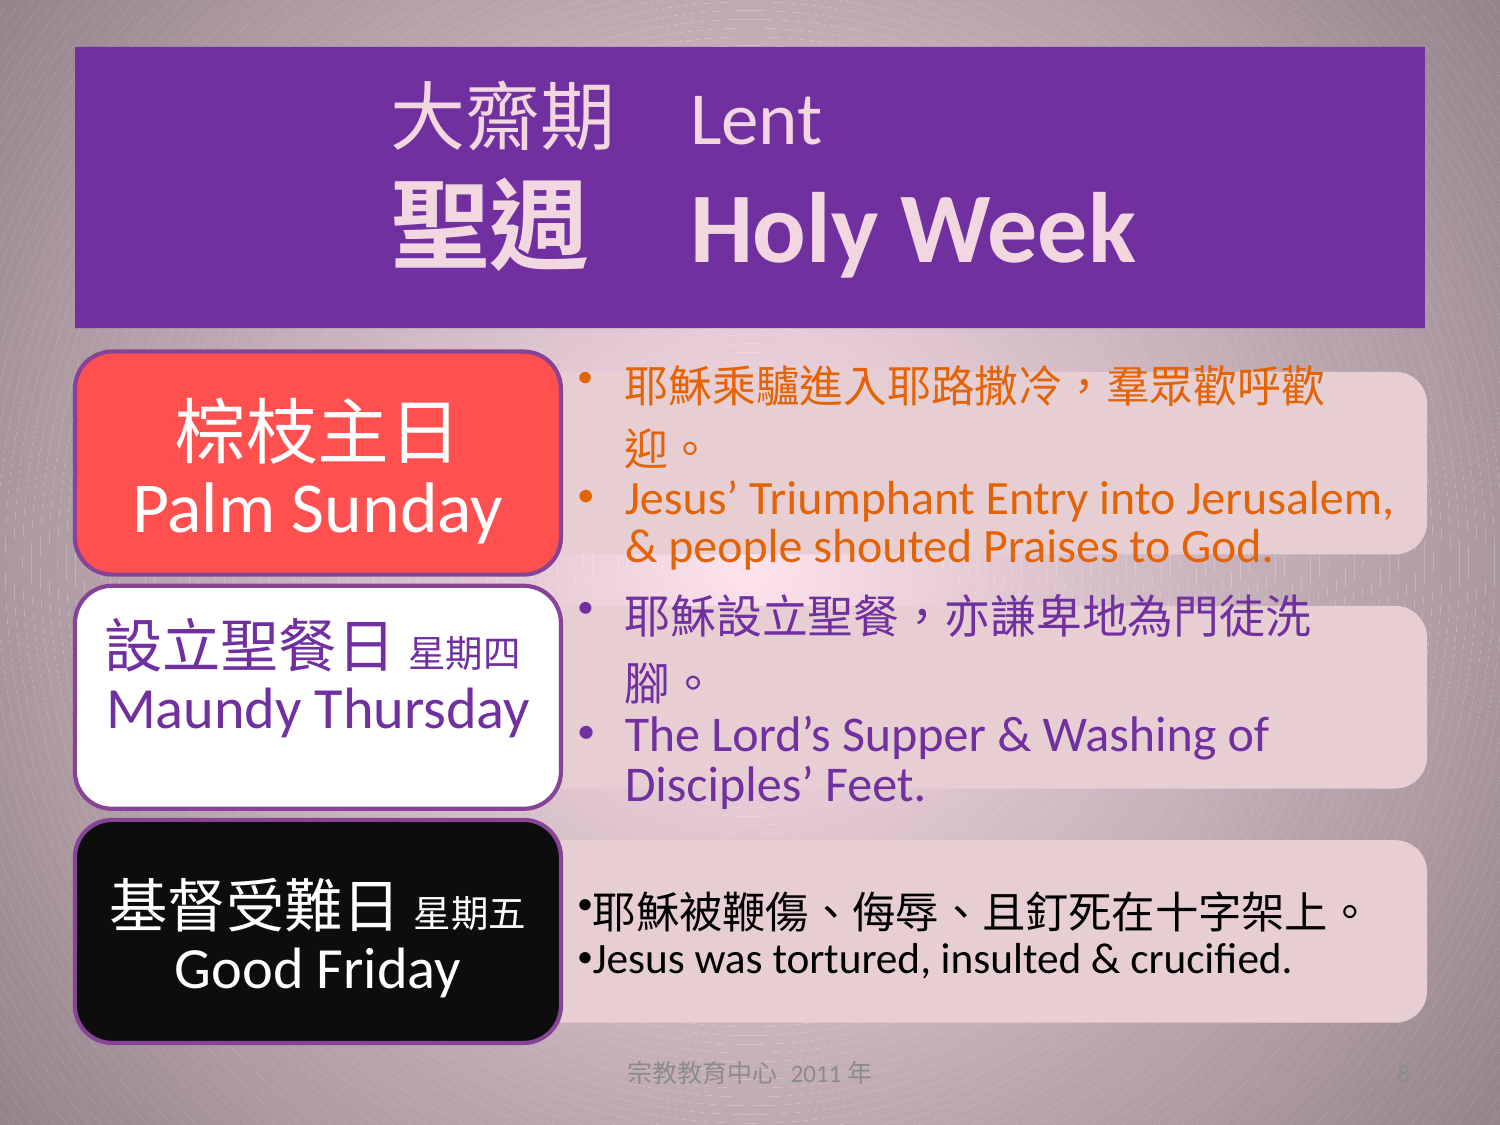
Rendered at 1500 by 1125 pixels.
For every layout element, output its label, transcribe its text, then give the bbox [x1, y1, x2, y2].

footer 宗教教育中心 2011年 [512, 1051, 988, 1103]
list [74, 351, 1426, 1044]
title 大齋期 Lent 聖週 Holy Week [74, 46, 1426, 329]
slide_number 8 [1074, 1049, 1425, 1103]
